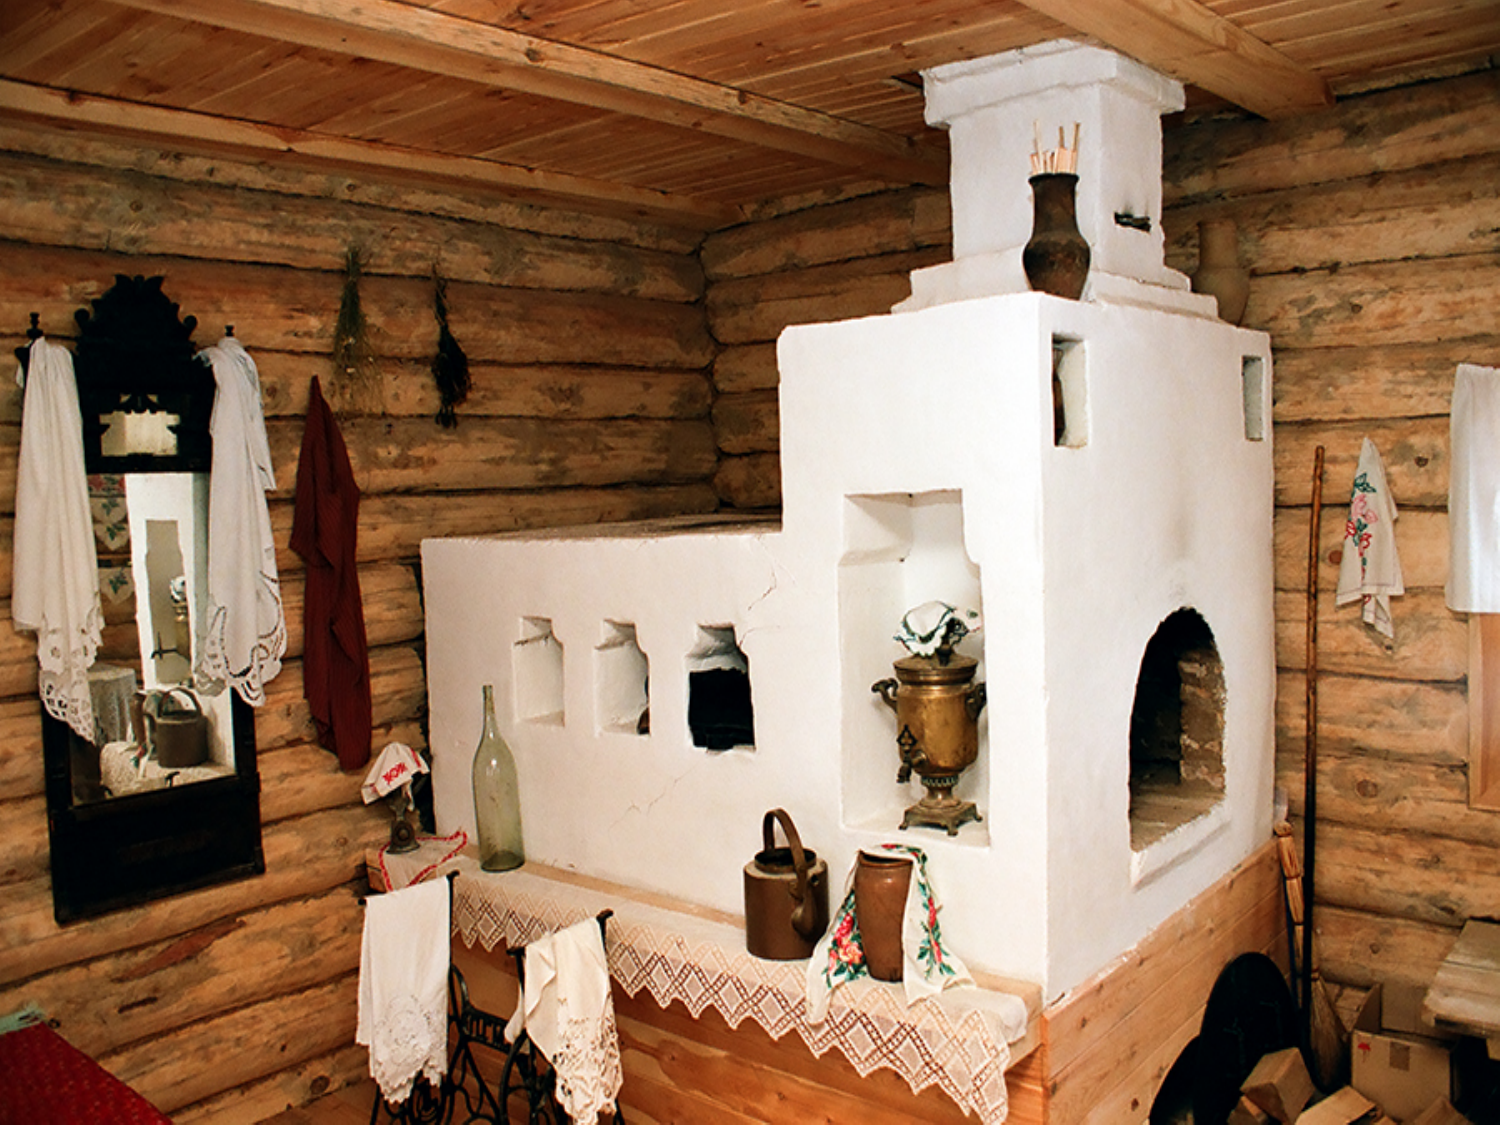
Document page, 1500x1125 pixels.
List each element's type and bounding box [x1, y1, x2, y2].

list [0, 0, 1500, 1125]
